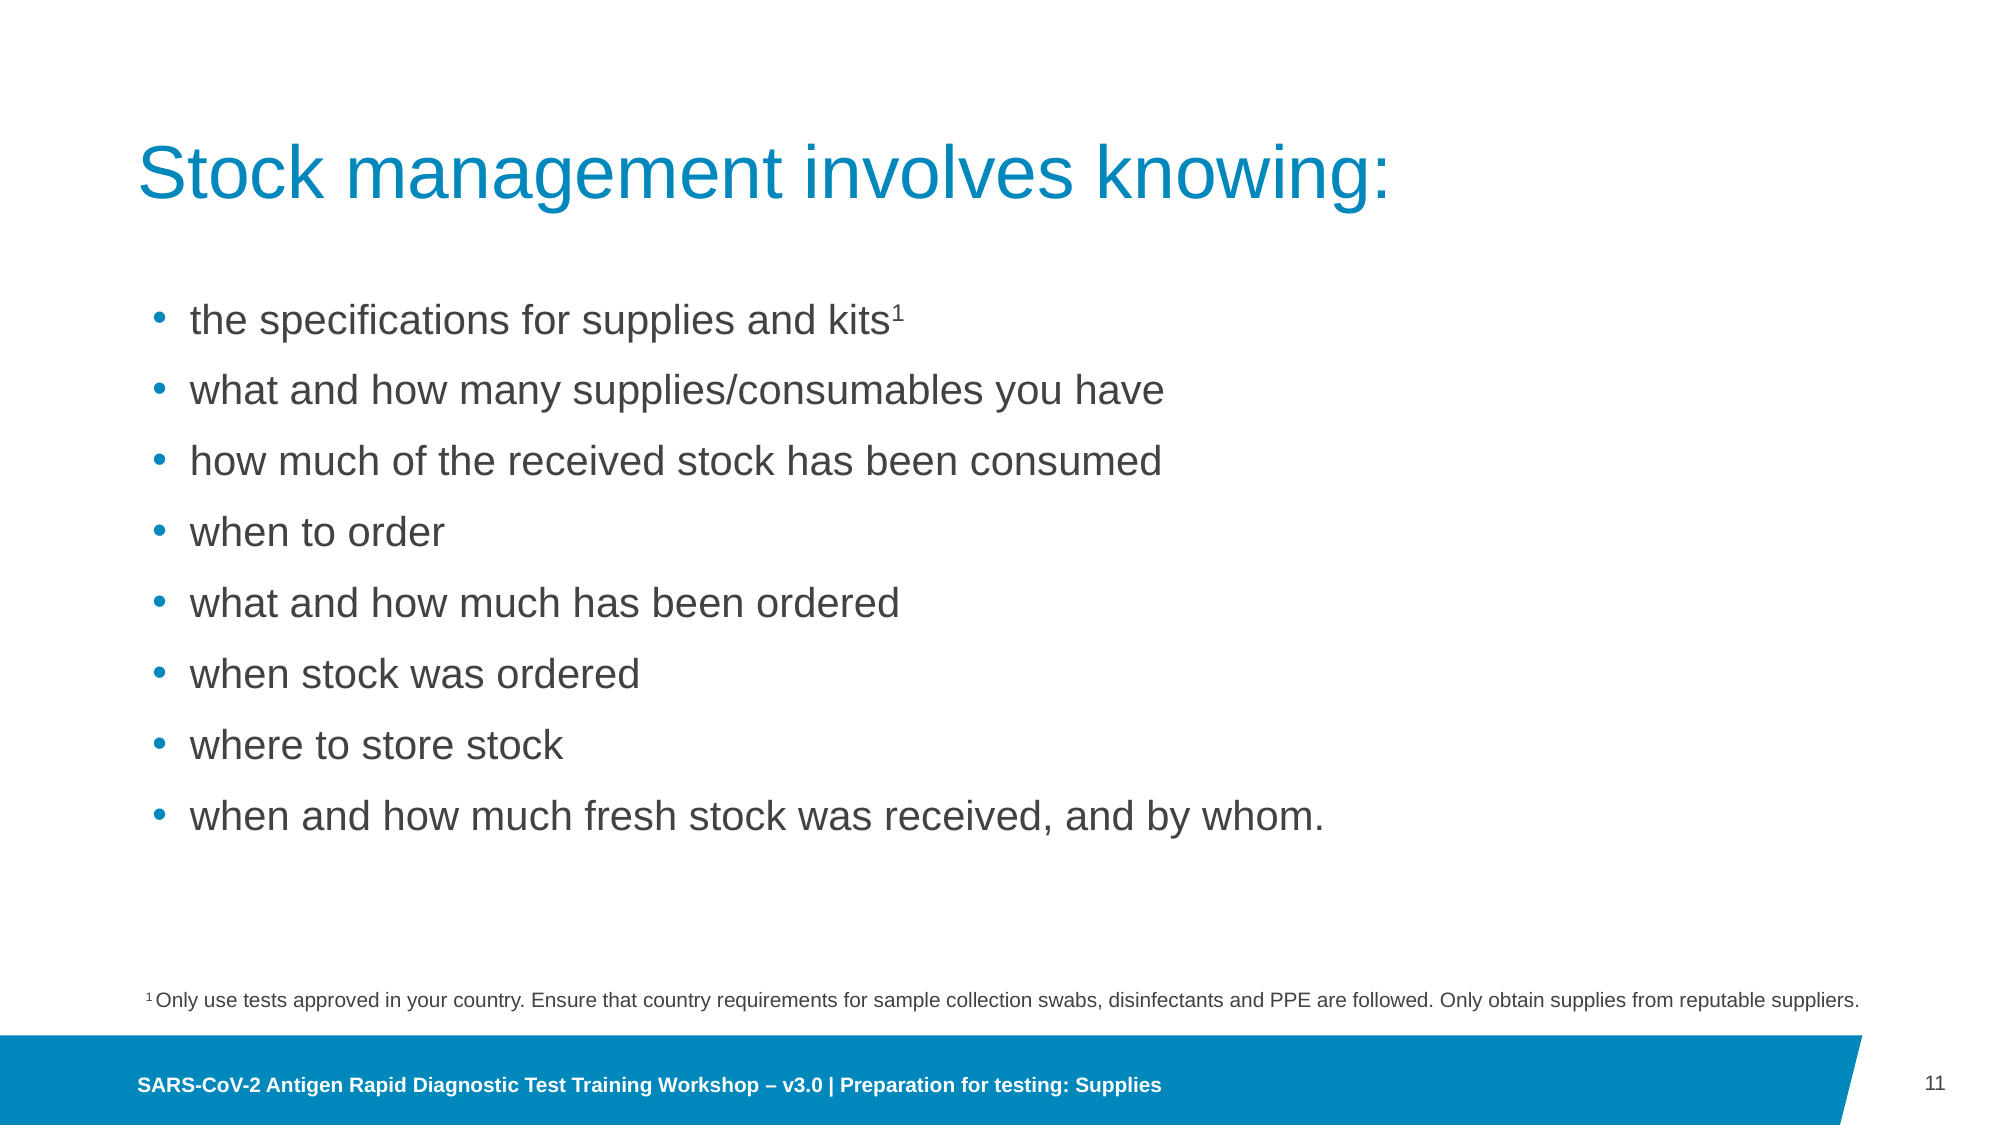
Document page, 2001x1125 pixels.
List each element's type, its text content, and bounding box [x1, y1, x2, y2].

slide_number 11 [1862, 1035, 1947, 1125]
footer SARS-CoV-2 Antigen Rapid Diagnostic Test Training Workshop – v3.0 | Preparation for testing: Supplies [137, 1042, 1338, 1125]
text_box 1 Only use tests approved in your country. Ensure that country requirements for sample collection swabs, disinfectants and PPE are followed. Only obtain supplies from reputable suppliers. [137, 978, 1882, 1021]
list the specifications for supplies and kits1 what and how many supplies/consumables you have how much of the received stock has been consumed when to order what and how much has been ordered when stock was ordered where to store stock when and how much fresh stock was received, and by whom. [137, 284, 1863, 978]
title Stock management involves knowing: [137, 59, 1863, 215]
